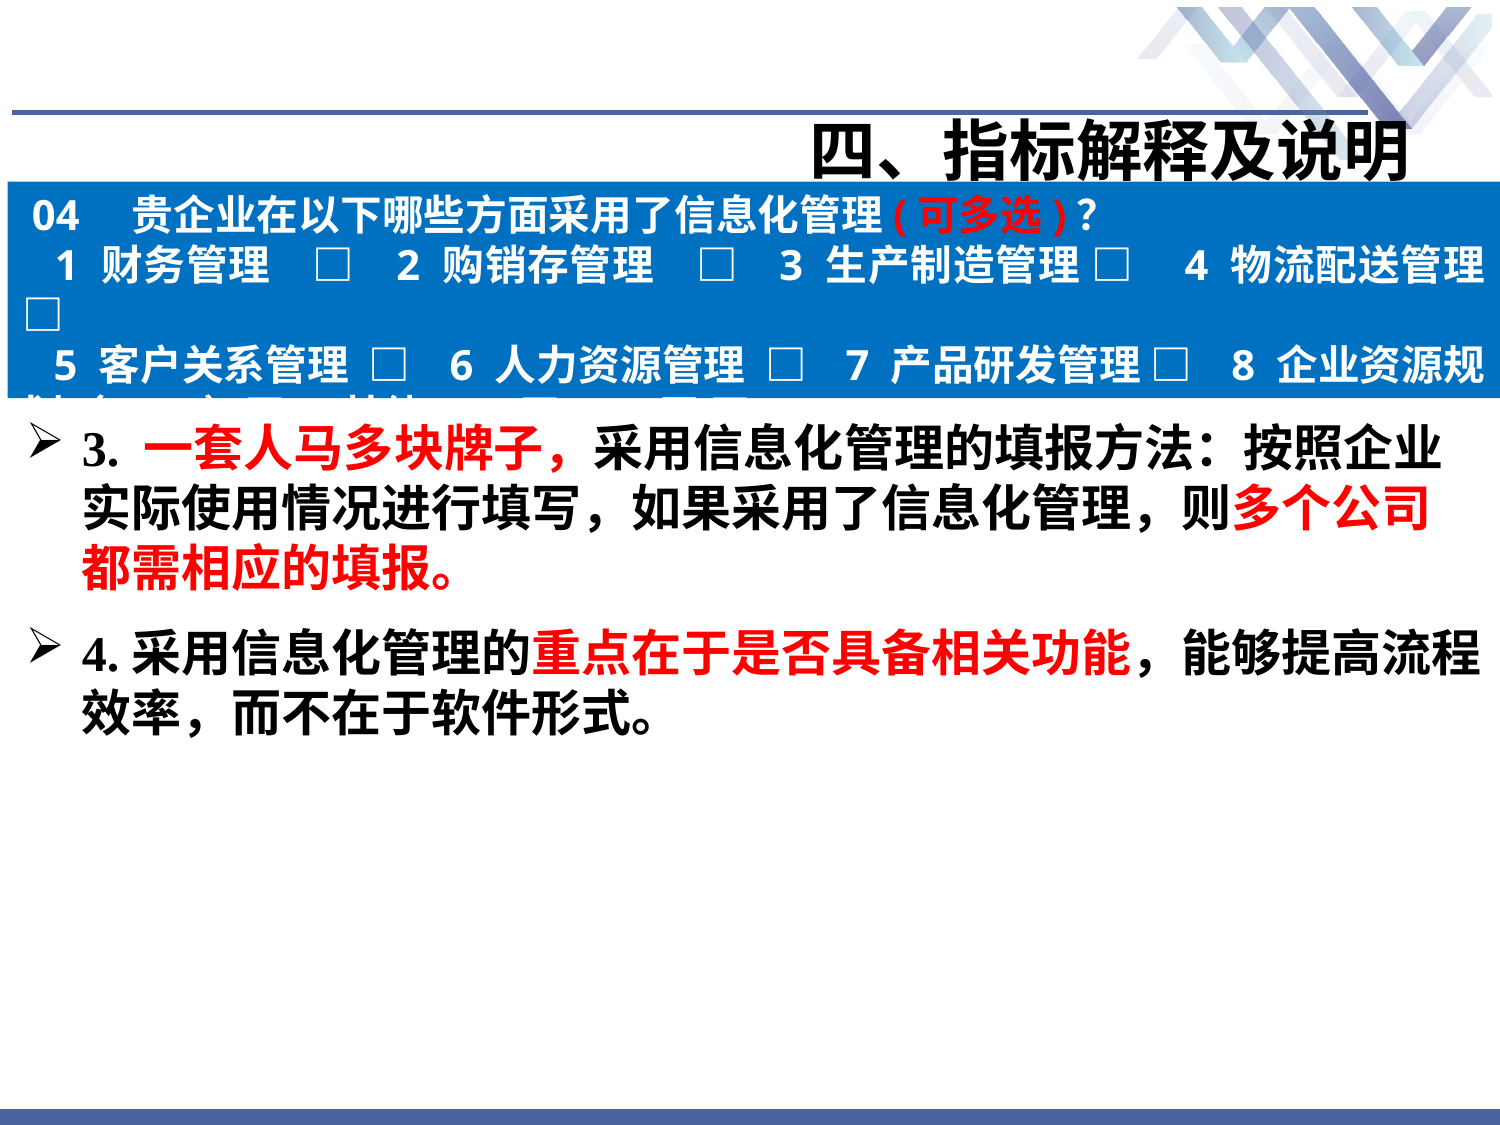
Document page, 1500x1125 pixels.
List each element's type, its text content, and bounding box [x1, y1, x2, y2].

title 四、指标解释及说明 [75, 101, 1425, 181]
text_box 3. 一套人马多块牌子，采用信息化管理的填报方法：按照企业实际使用情况进行填写，如果采用了信息化管理，则多个公司都需相应的填报。 4.采用信息化管理的重点在于是否具备相关功能，能够提高流程效率，而不在于软件形式。 [10, 408, 1497, 1125]
text_box 04 贵企业在以下哪些方面采用了信息化管理(可多选)？ 1 财务管理 □ 2 购销存管理 □ 3 生产制造管理 □ 4 物流配送管理 □ 5 客户关系管理 □ 6 人力资源管理 □ 7 产品研发管理 □ 8 企业资源规划（ERP）□9 其他 □ 10无 □ [7, 181, 1500, 399]
picture [1056, 7, 1492, 160]
